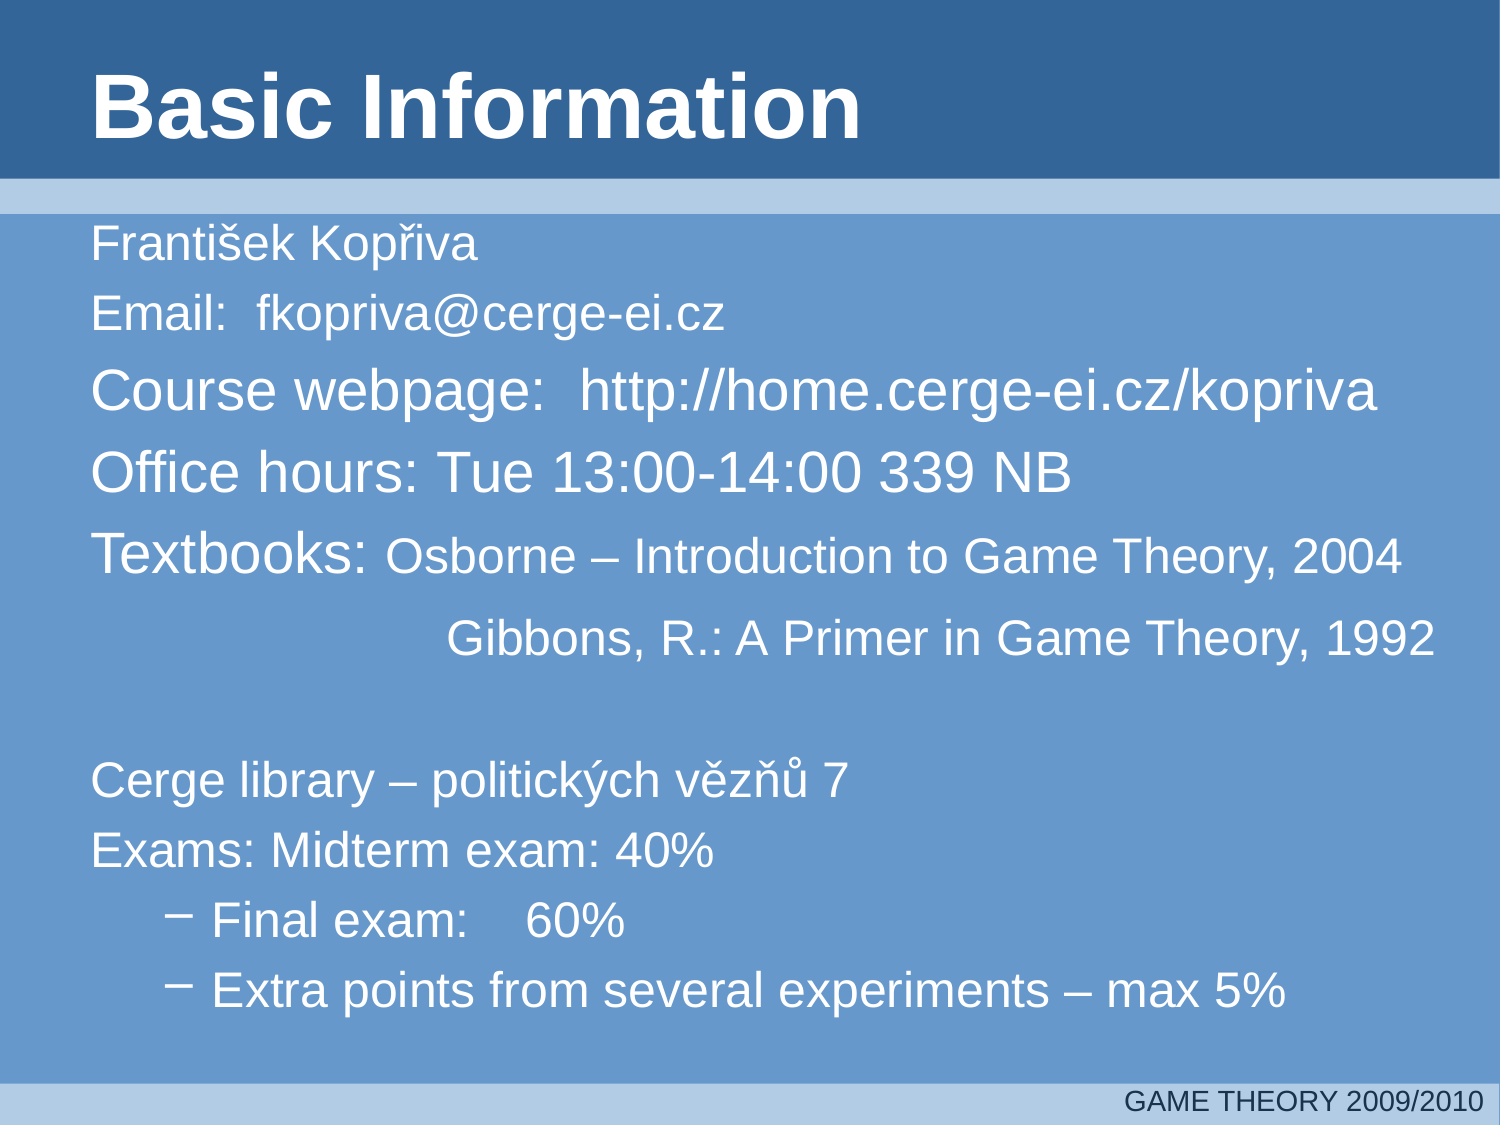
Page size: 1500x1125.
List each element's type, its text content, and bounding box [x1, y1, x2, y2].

title Basic Information [74, 42, 1436, 162]
text_box GAME THEORY 2009/2010 [1109, 1075, 1500, 1125]
list František Kopřiva Email: fkopriva@cerge-ei.cz Course webpage: http://home.cerge-ei.cz/kopriva Office hours: Tue 13:00-14:00 339 NB Textbooks: Osborne – Introduction to Game Theory, 2004 Gibbons, R.: A Primer in Game Theory, 1992 Cerge library – politických vězňů 7 Exams: Midterm exam: 40% Final exam: 60% Extra points from several experiments – max 5% [74, 202, 1469, 1000]
